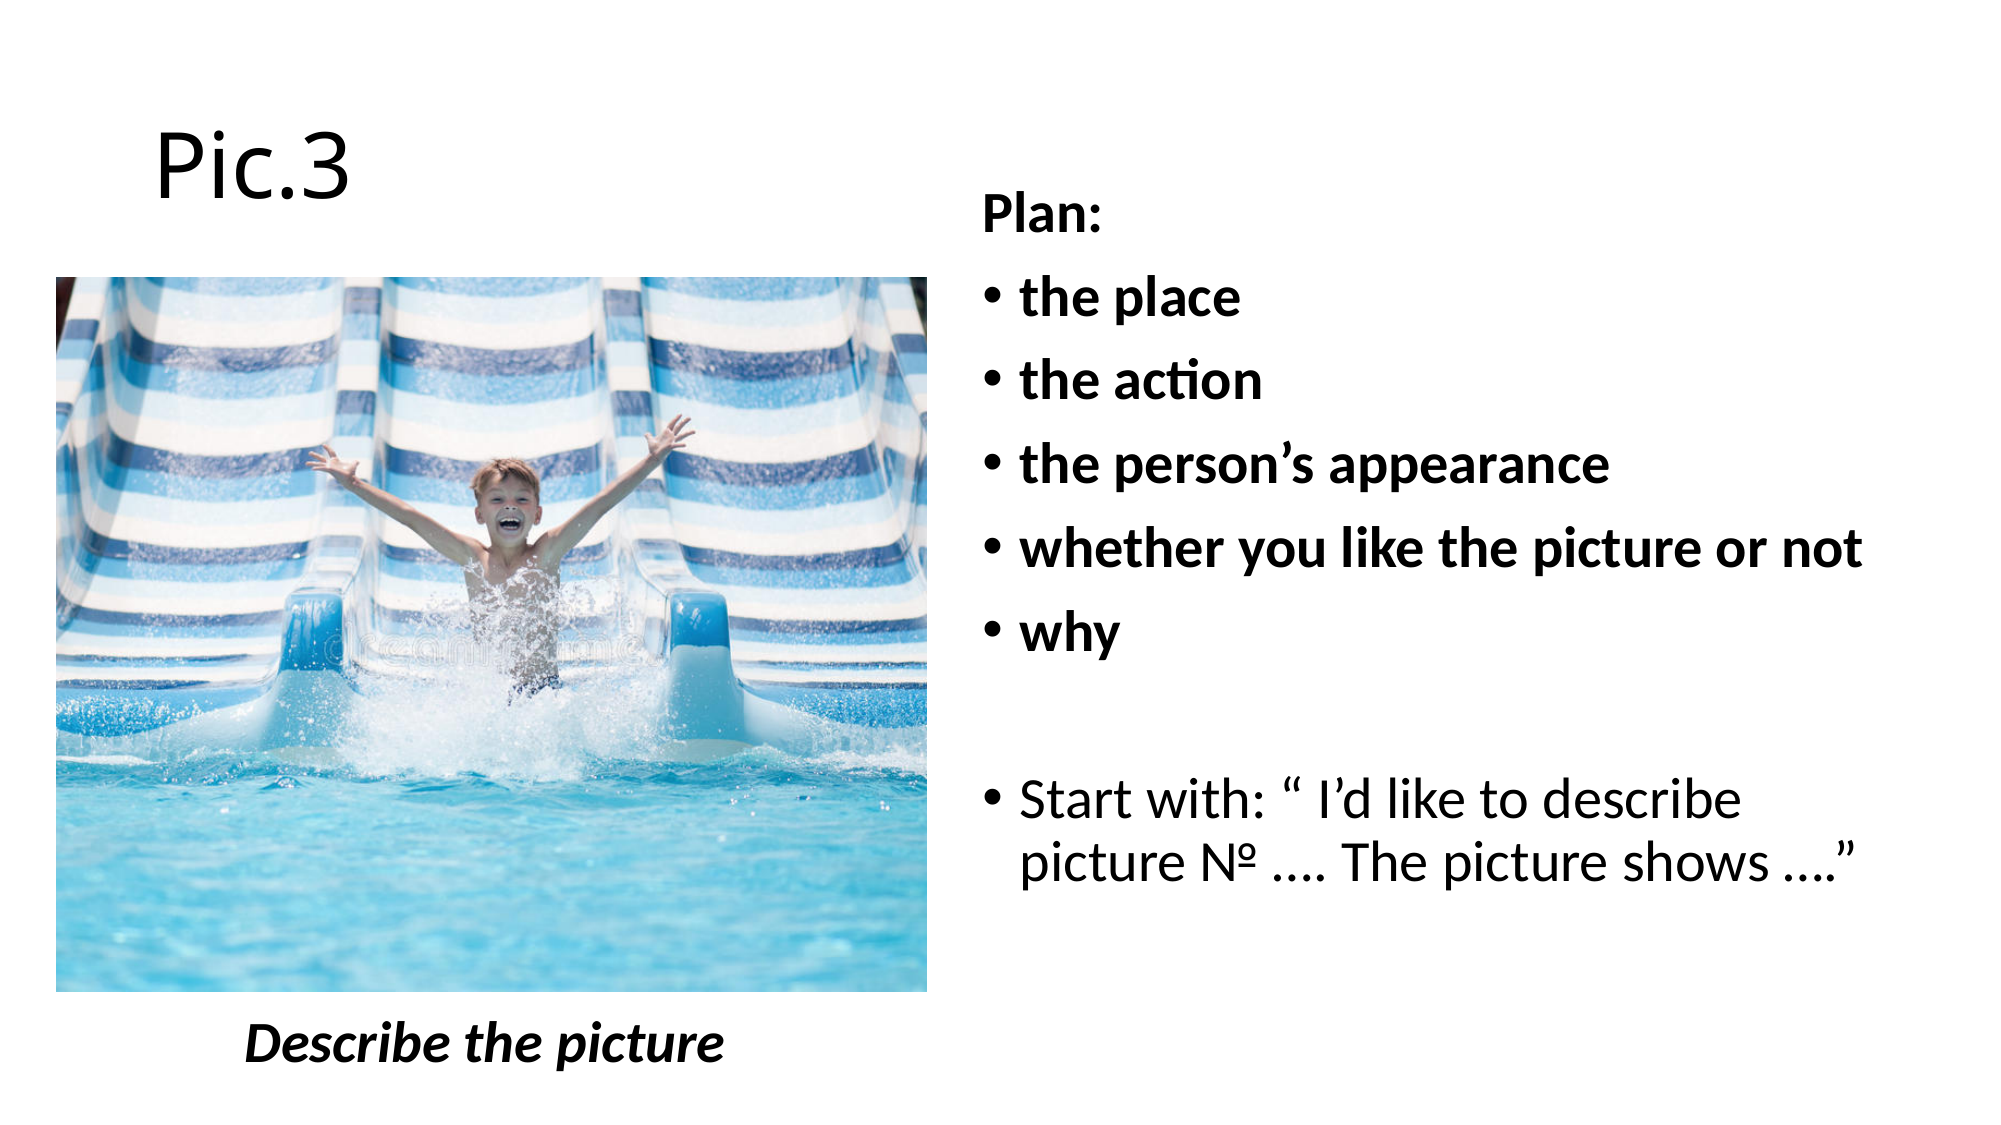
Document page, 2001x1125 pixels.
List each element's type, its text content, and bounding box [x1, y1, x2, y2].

list Plan: the place the action the person’s appearance whether you like the picture or not why Start with: “ I’d like to describe picture № …. The picture shows ….” [967, 174, 1929, 1014]
title Pic.3 [137, 59, 1863, 278]
text_box Describe the picture [229, 996, 1360, 1082]
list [56, 277, 927, 992]
